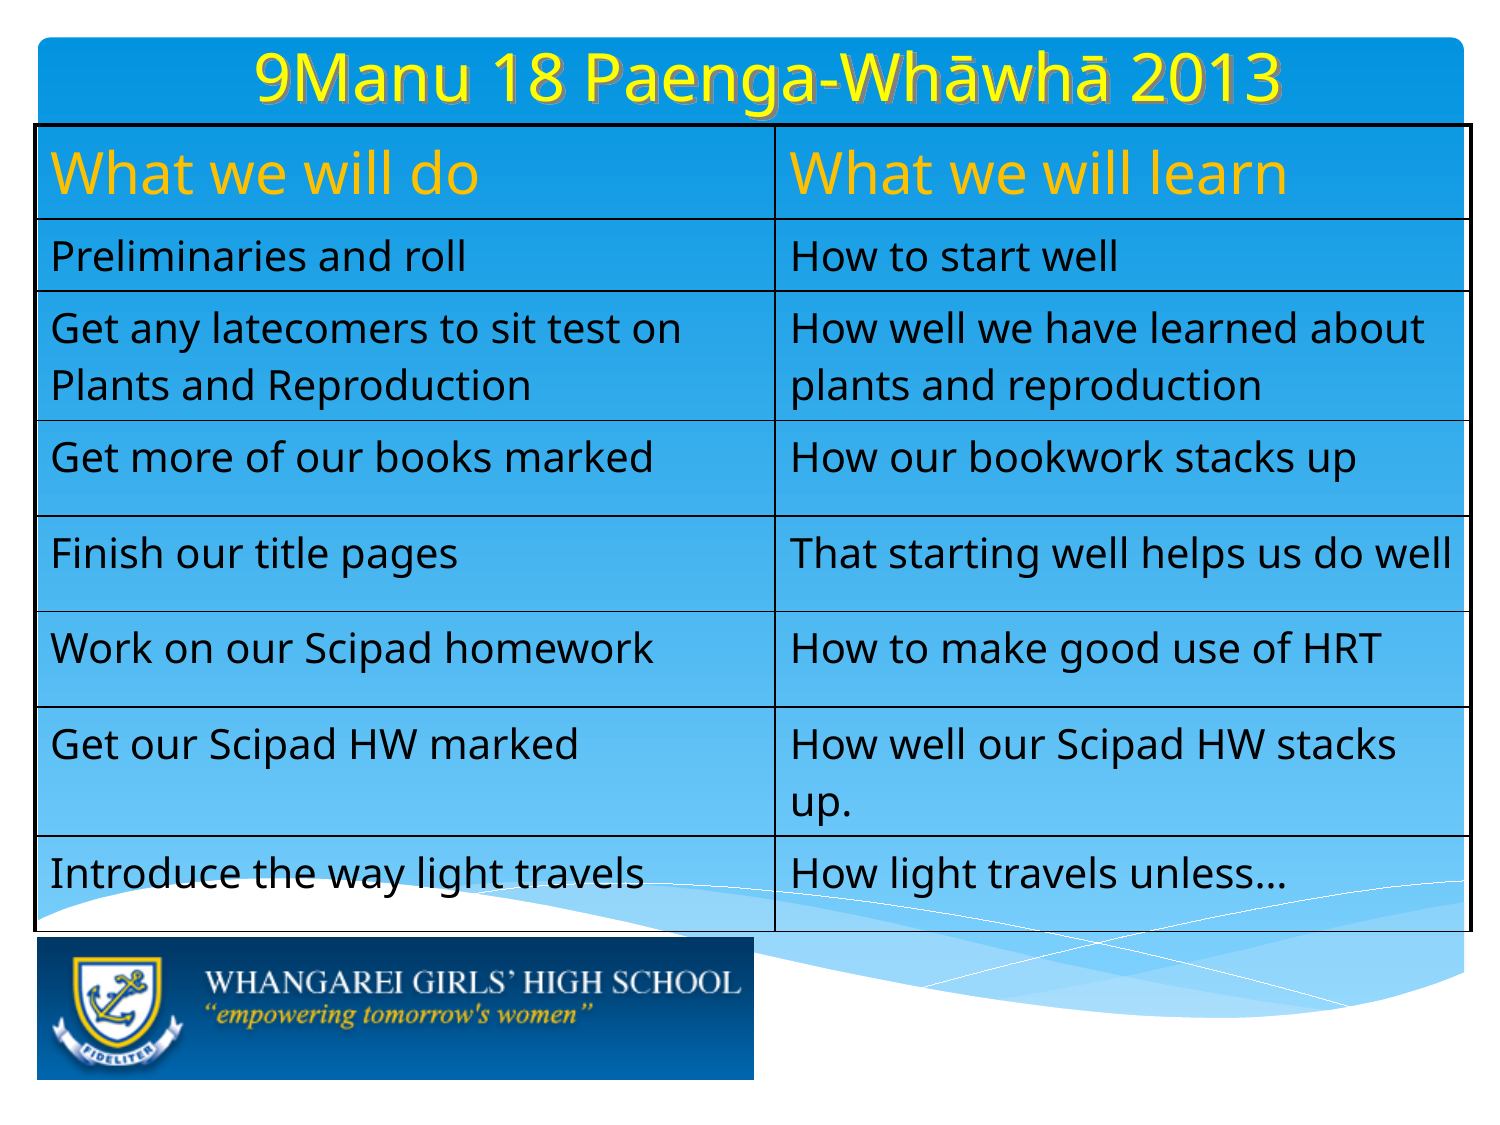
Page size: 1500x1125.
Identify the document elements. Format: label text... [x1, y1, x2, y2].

table_cell Preliminaries and roll [37, 220, 774, 290]
table_cell How our bookwork stacks up [776, 421, 1469, 515]
table_cell How light travels unless… [776, 837, 1469, 931]
text_box 9Manu 18 Paenga-Whāwhā 2013 [162, 24, 1375, 123]
table_cell Get more of our books marked [37, 421, 774, 515]
table_cell Get our Scipad HW marked [37, 708, 774, 835]
table_cell How to make good use of HRT [776, 612, 1469, 706]
table_cell How to start well [776, 220, 1469, 290]
picture [37, 937, 754, 1080]
table_header What we will do [37, 127, 774, 218]
table_cell That starting well helps us do well [776, 517, 1469, 611]
table_cell How well our Scipad HW stacks up. [776, 708, 1469, 835]
table_cell Finish our title pages [37, 517, 774, 611]
table_cell Work on our Scipad homework [37, 612, 774, 706]
table_cell Get any latecomers to sit test on Plants and Reproduction [37, 292, 774, 420]
table_cell How well we have learned about plants and reproduction [776, 292, 1469, 420]
table_header What we will learn [776, 127, 1469, 218]
table_cell Introduce the way light travels [37, 837, 774, 931]
